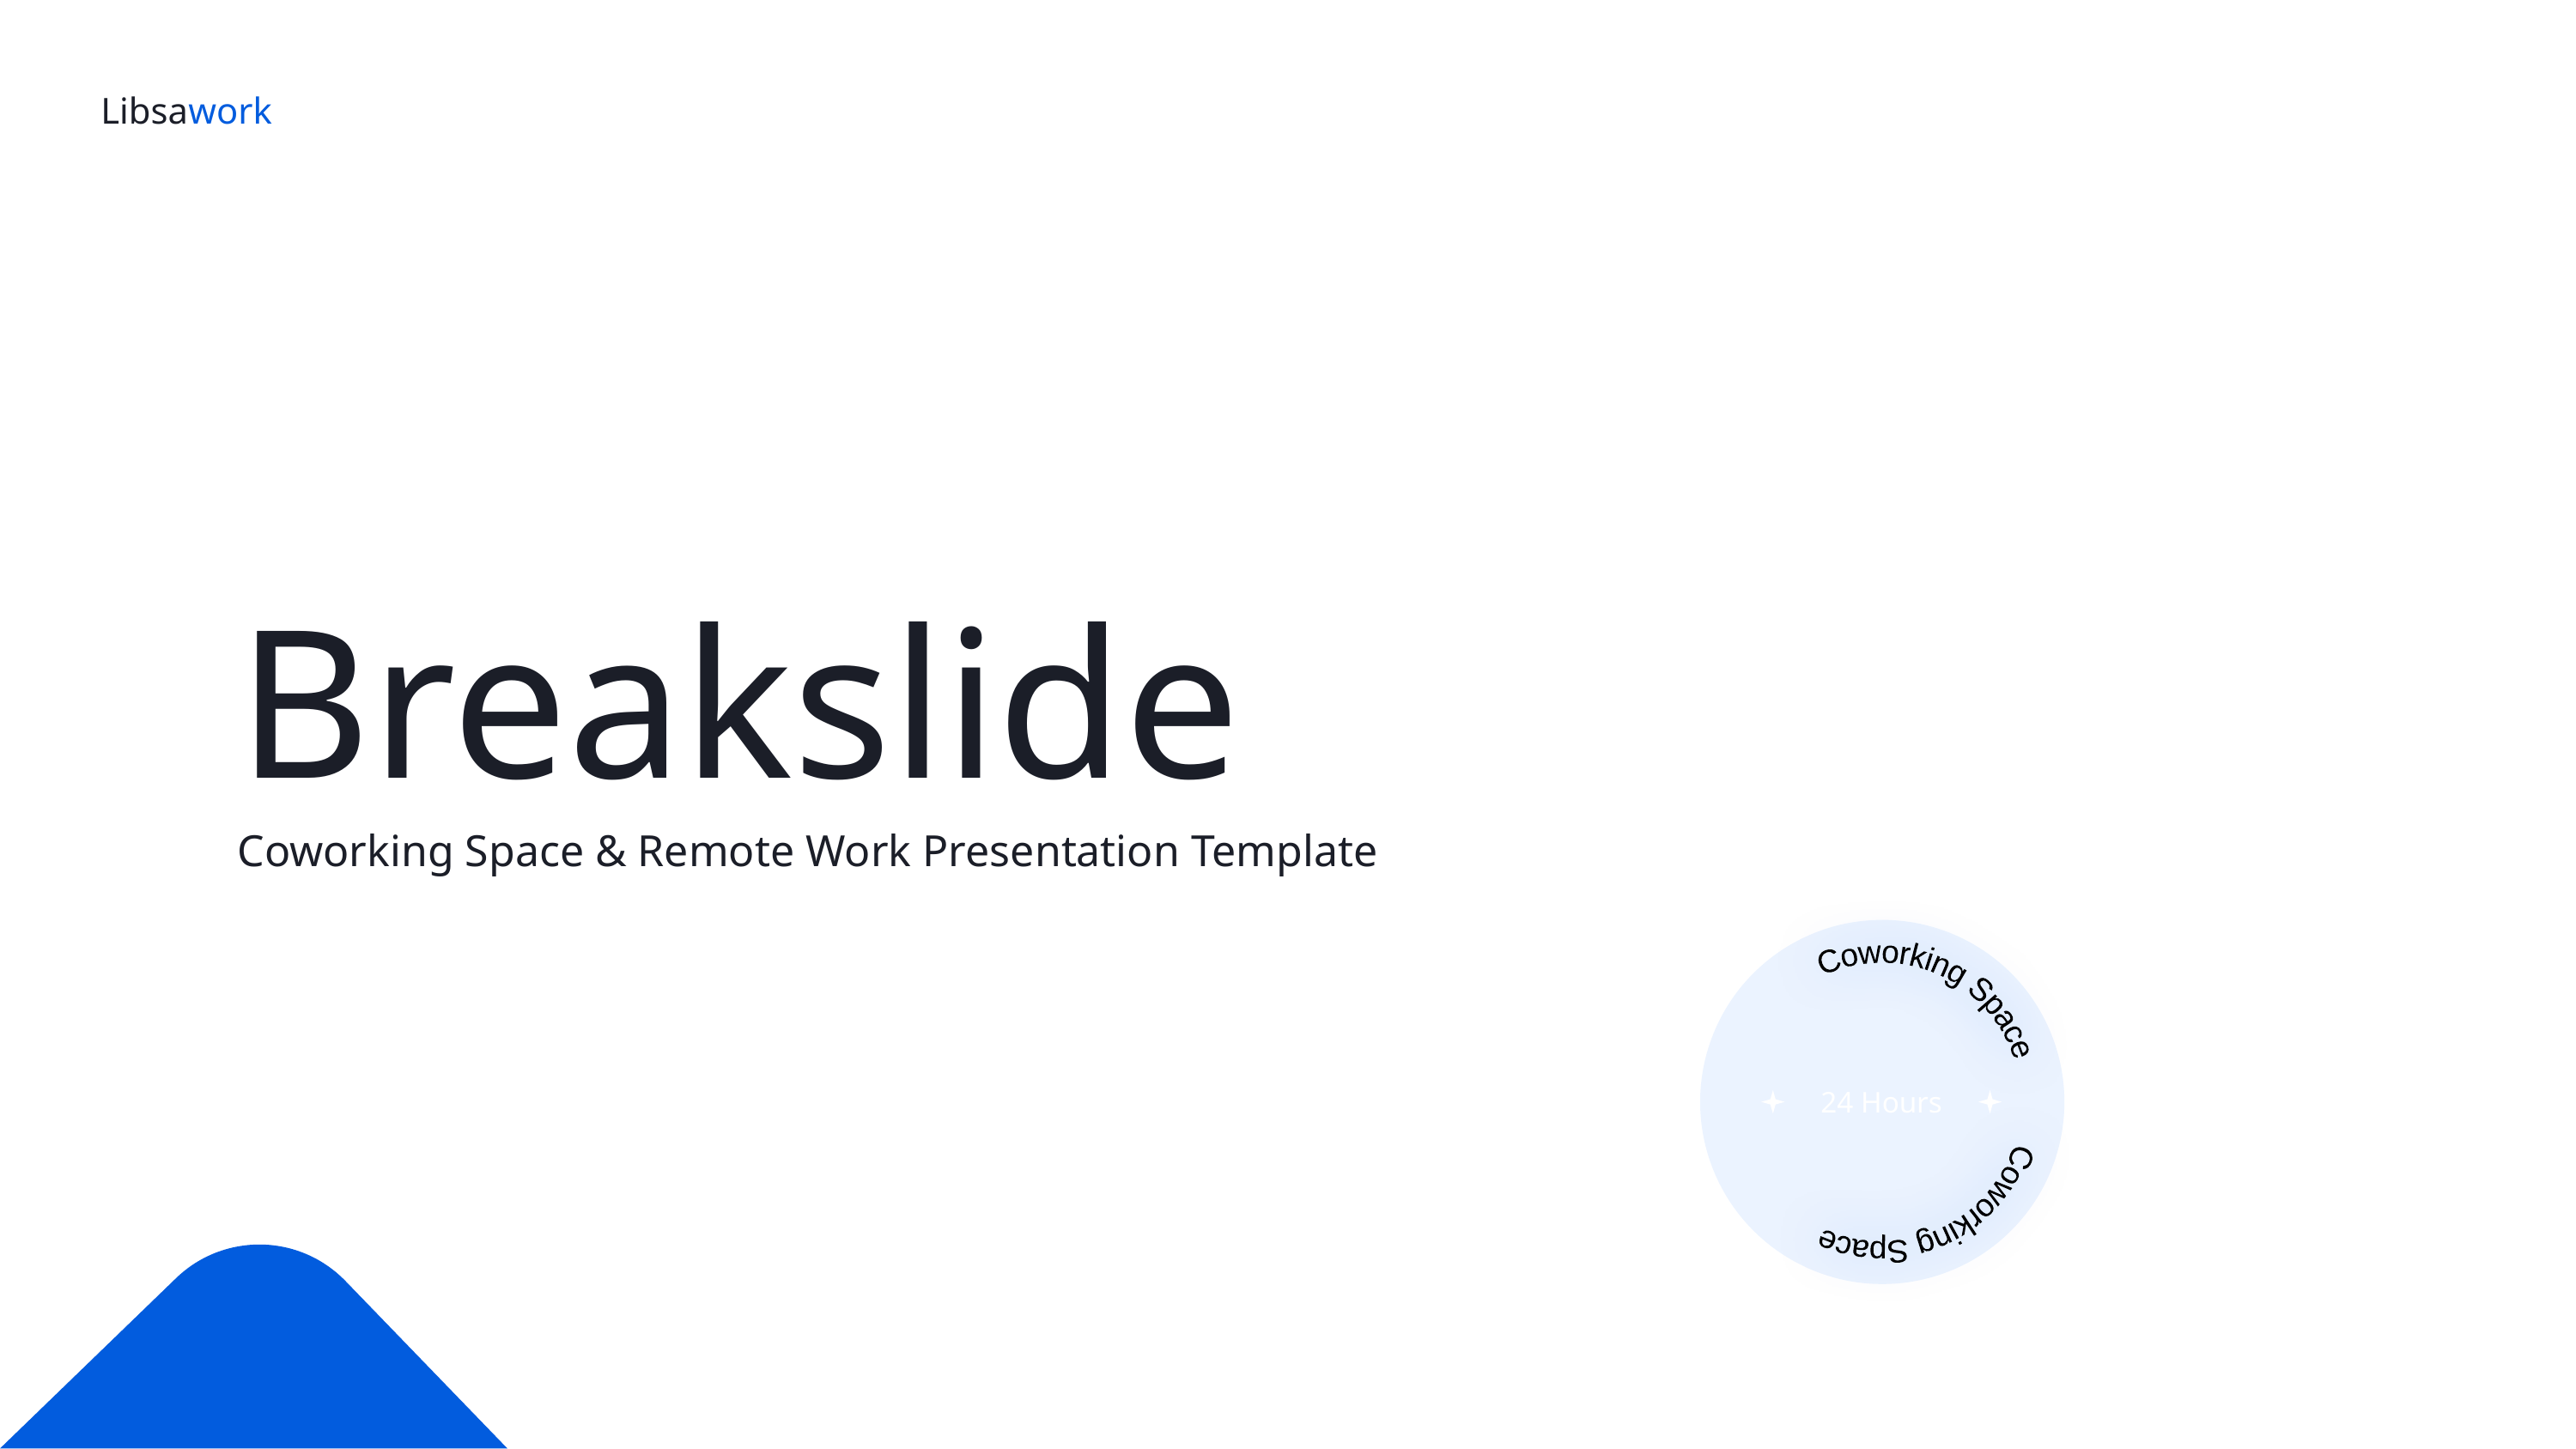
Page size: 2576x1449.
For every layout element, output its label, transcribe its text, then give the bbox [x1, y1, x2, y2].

text_box Libsawork [88, 82, 389, 138]
text_box Breakslide [224, 566, 1397, 816]
picture [1397, 0, 2576, 1449]
text_box Coworking Space & Remote Work Presentation Template [224, 816, 1397, 882]
